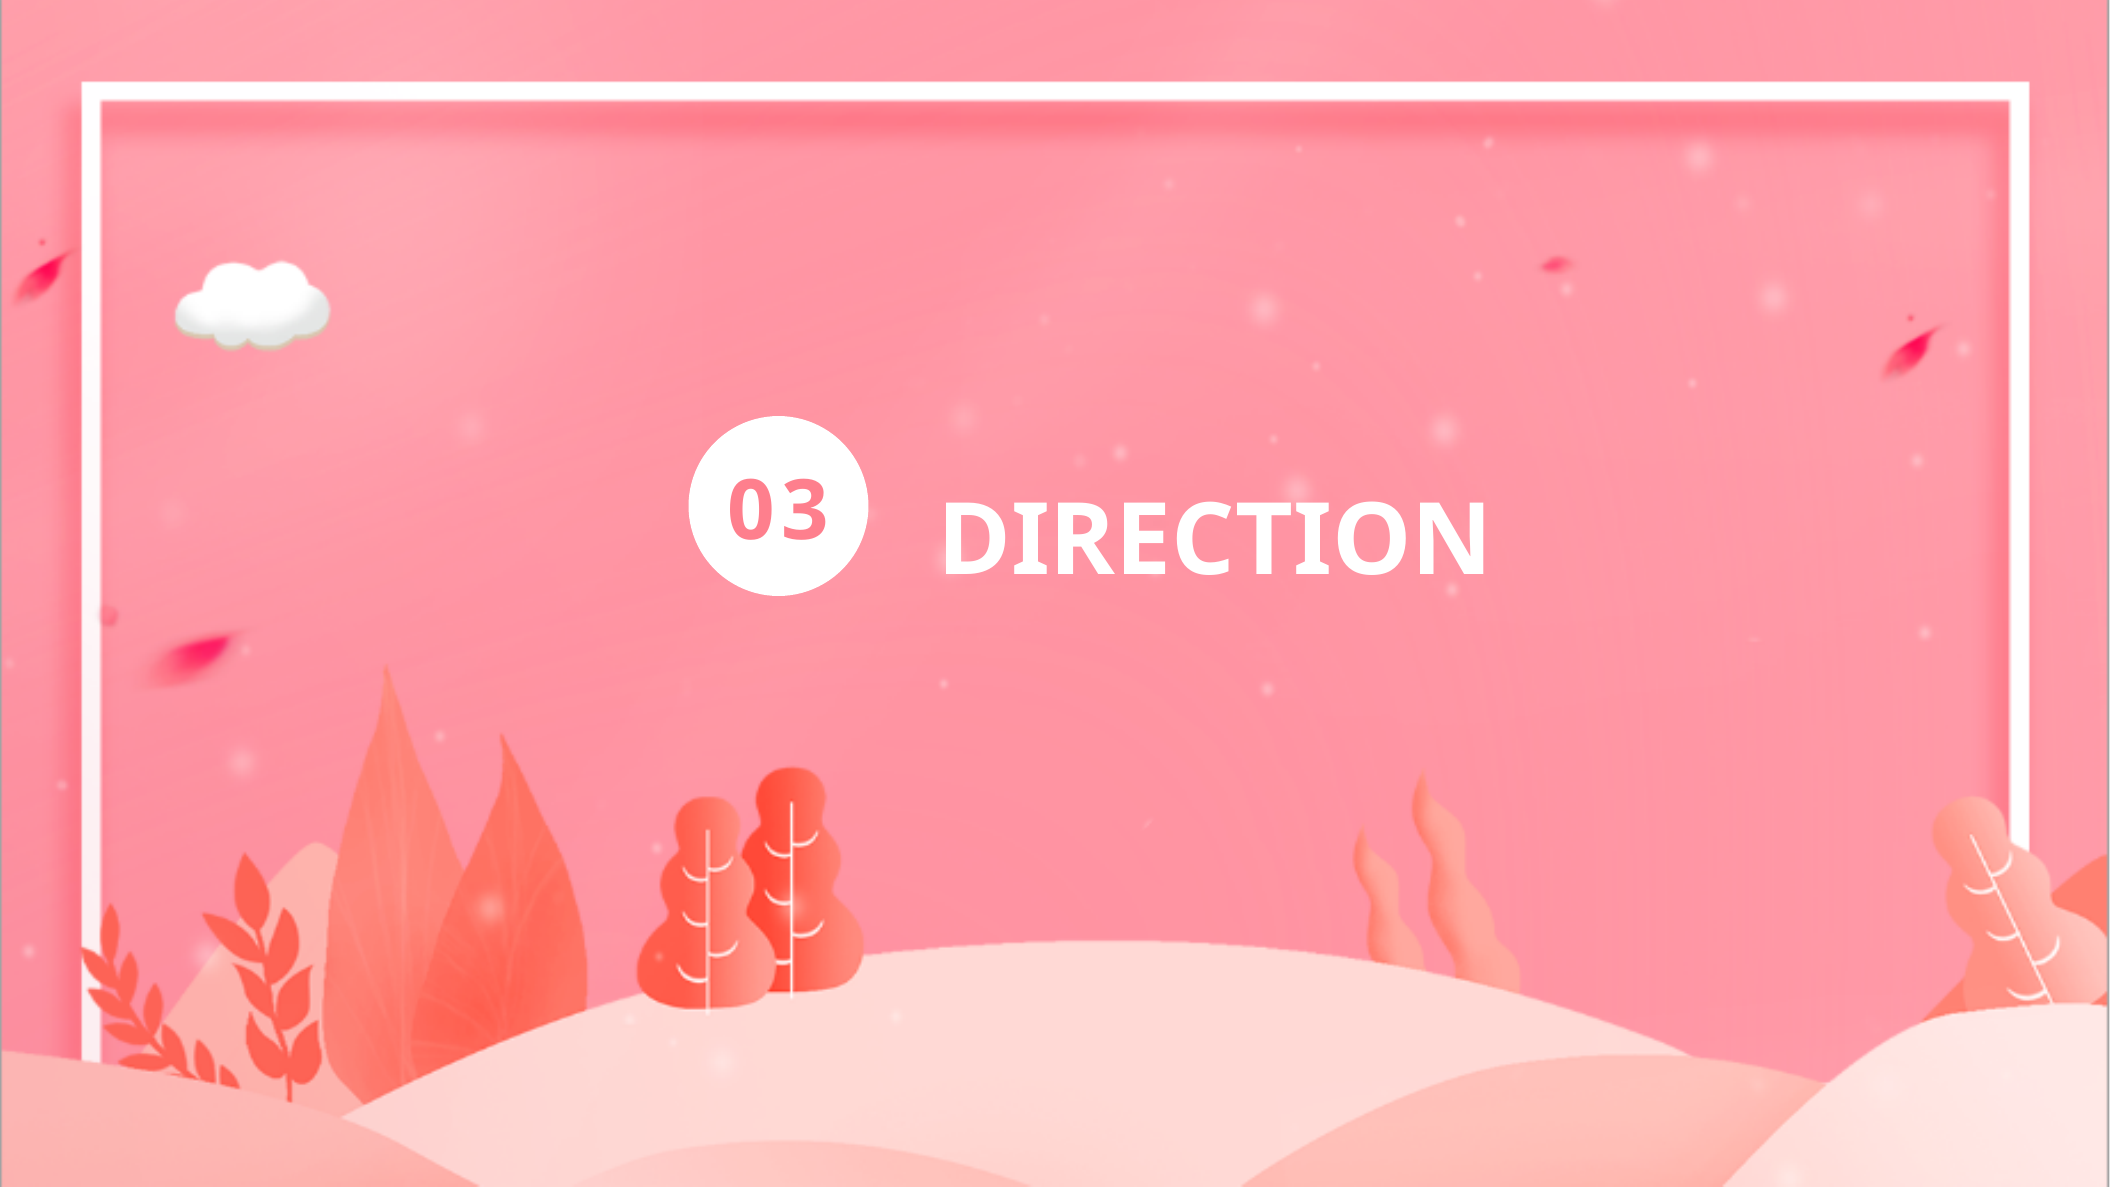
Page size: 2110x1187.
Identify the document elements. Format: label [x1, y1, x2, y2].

text_box [688, 415, 1533, 604]
picture [0, 0, 2110, 1187]
